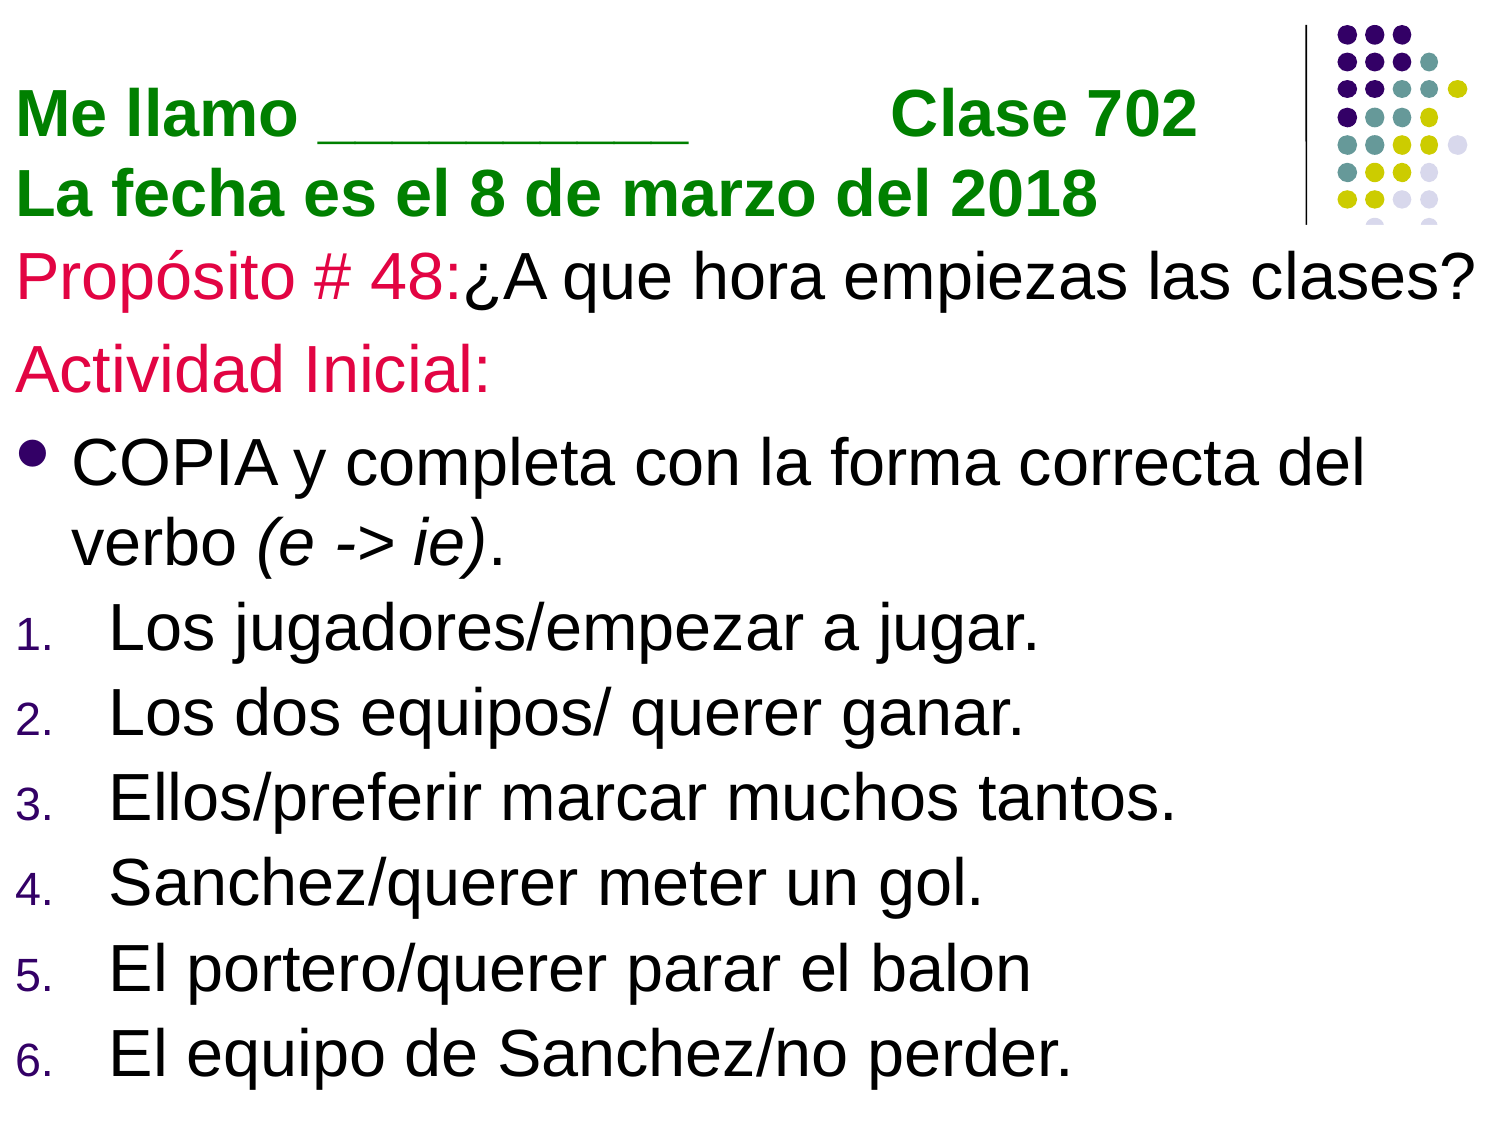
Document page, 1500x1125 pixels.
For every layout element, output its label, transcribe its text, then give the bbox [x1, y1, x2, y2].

list Propósito # 48:¿A que hora empiezas las clases? Actividad Inicial: COPIA y completa con la forma correcta del verbo (e -> ie). Los jugadores/empezar a jugar. Los dos equipos/ querer ganar. Ellos/preferir marcar muchos tantos. Sanchez/querer meter un gol. El portero/querer parar el balon El equipo de Sanchez/no perder. [0, 224, 1500, 1037]
title Me llamo __________ Clase 702 La fecha es el 8 de marzo del 2018 [0, 24, 1325, 224]
